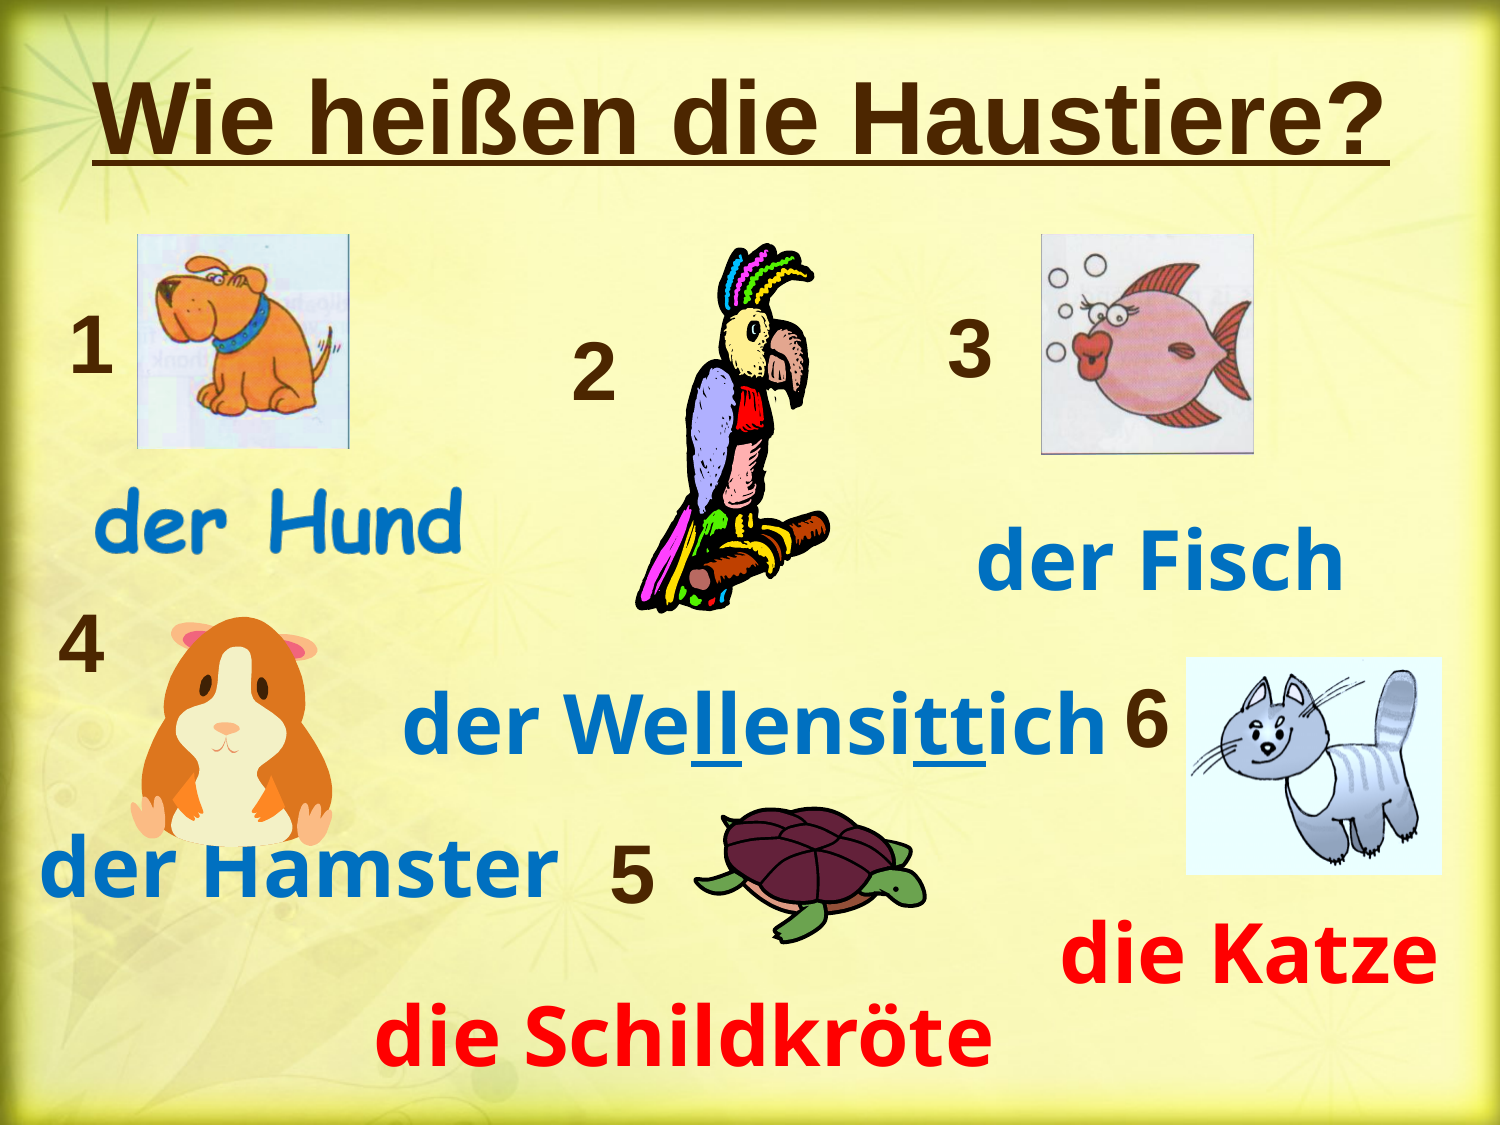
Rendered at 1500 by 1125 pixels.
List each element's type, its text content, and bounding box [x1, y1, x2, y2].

text_box 2 [556, 309, 624, 425]
text_box die Schildkröte [359, 925, 1010, 1091]
text_box die Katze [1044, 842, 1456, 1008]
text_box der Fisch [960, 449, 1363, 615]
title Wie heißen die Haustiere? [76, 37, 1500, 188]
text_box 6 [1109, 656, 1186, 772]
text_box 4 [43, 629, 120, 697]
text_box 3 [932, 286, 1009, 402]
text_box der Hamster [23, 656, 587, 922]
text_box 1 [53, 283, 130, 399]
text_box 5 [595, 812, 672, 928]
text_box der Wellensittich [387, 613, 1124, 779]
picture [0, 0, 1500, 1125]
